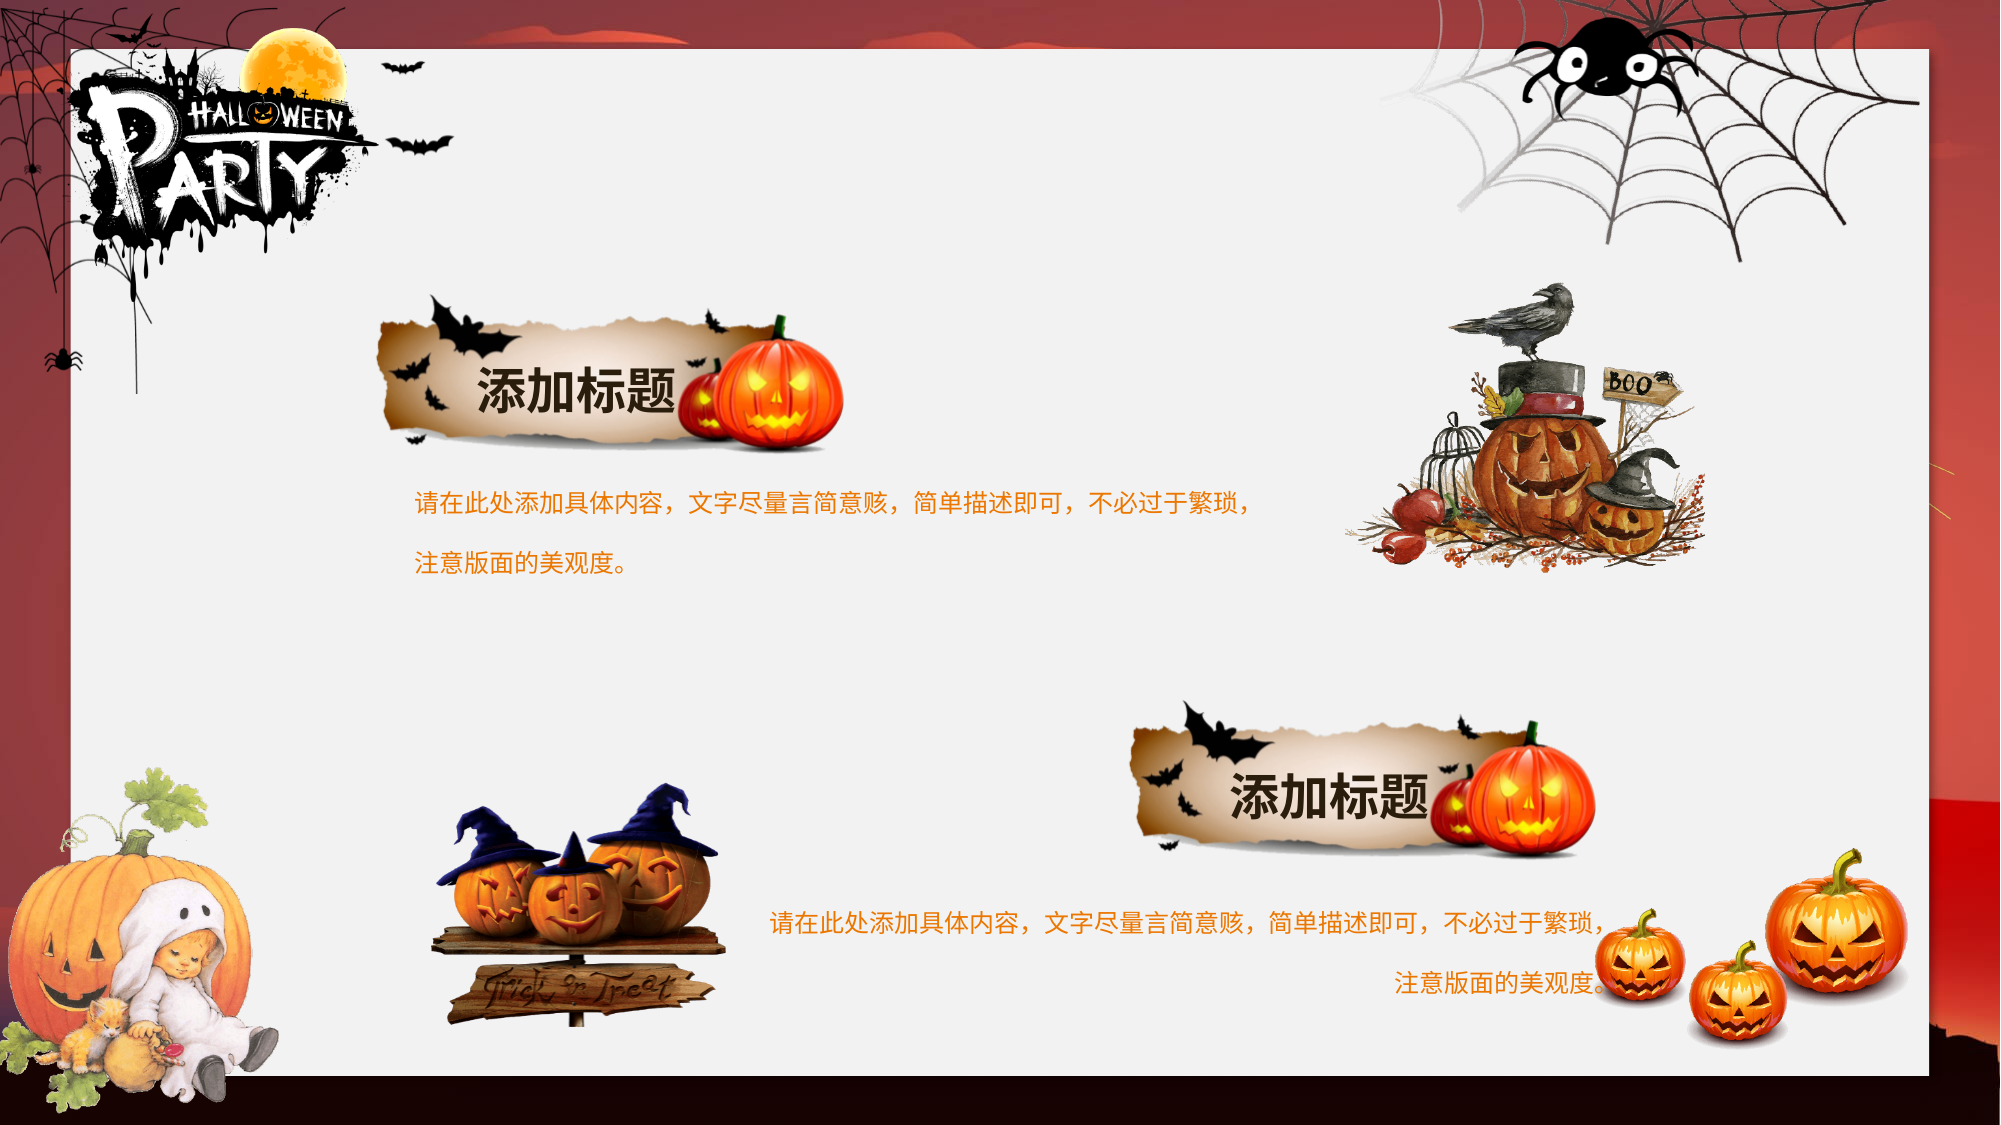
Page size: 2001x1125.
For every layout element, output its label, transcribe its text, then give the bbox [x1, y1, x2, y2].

picture [1591, 848, 1910, 1050]
text_box 请在此处添加具体内容，文字尽量言简意赅，简单描述即可，不必过于繁琐，注意版面的美观度。 [733, 870, 1634, 1005]
picture [431, 758, 733, 1050]
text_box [1419, 0, 1954, 295]
picture [0, 0, 2000, 1125]
picture [1345, 282, 1803, 573]
picture [1122, 699, 1600, 863]
text_box 请在此处添加具体内容，文字尽量言简意赅，简单描述即可，不必过于繁琐，注意版面的美观度。 [399, 449, 1302, 585]
